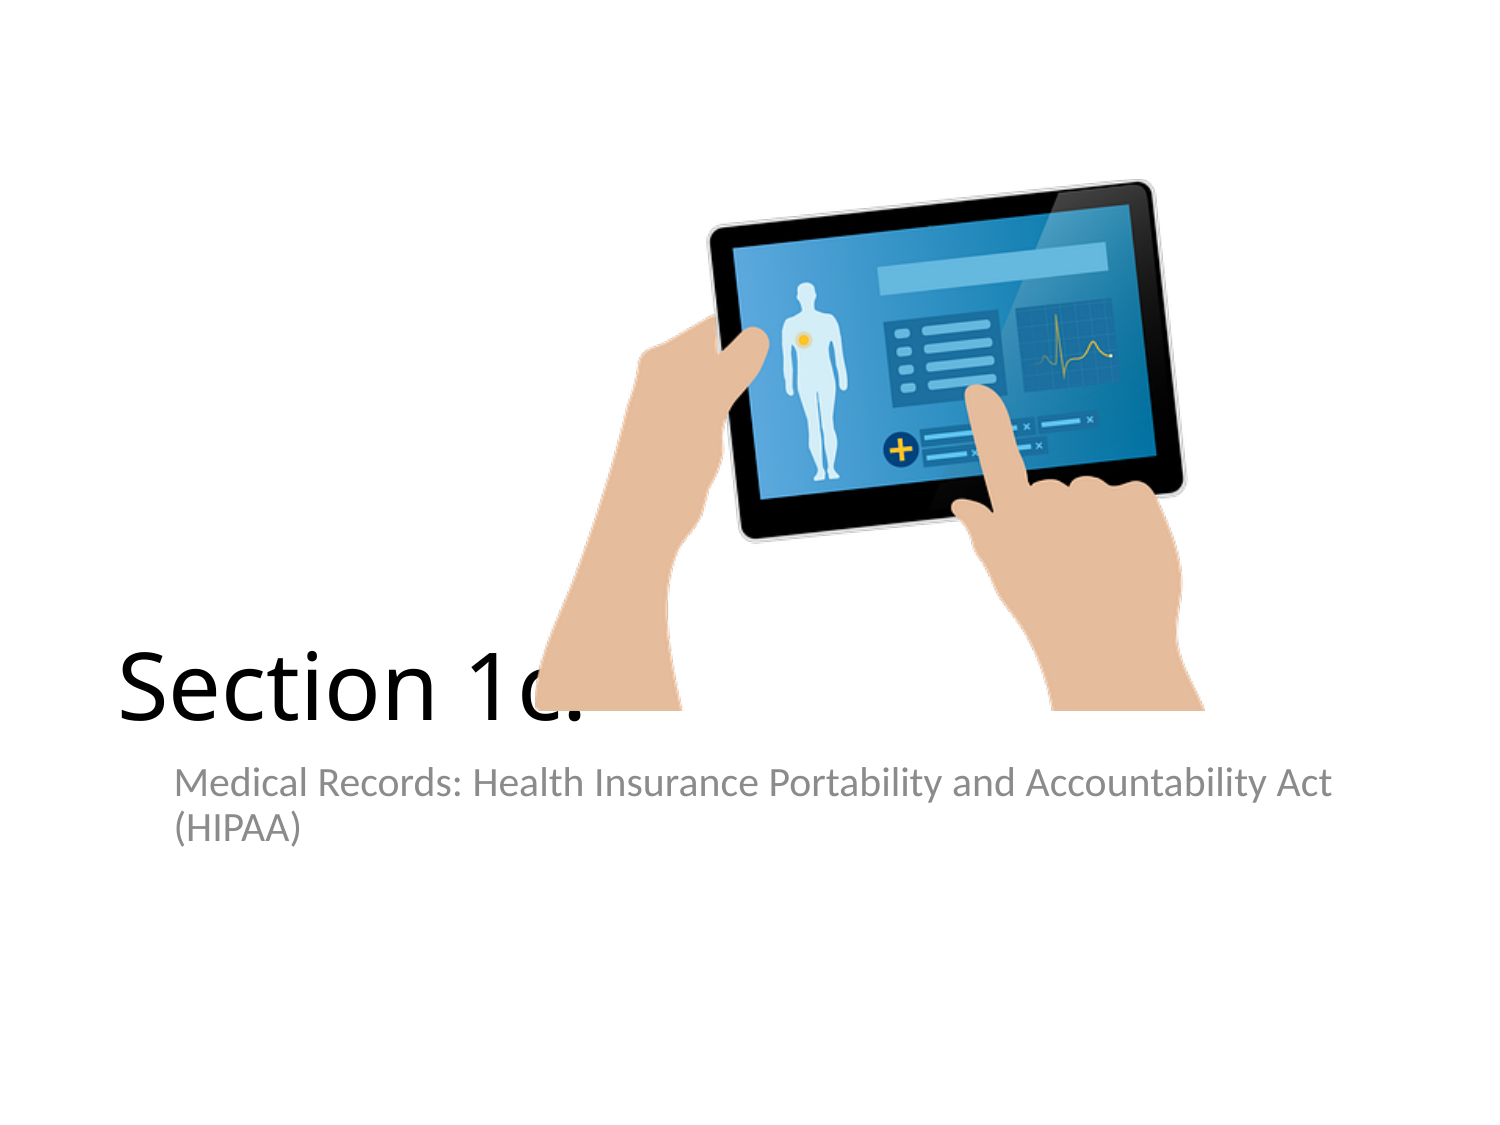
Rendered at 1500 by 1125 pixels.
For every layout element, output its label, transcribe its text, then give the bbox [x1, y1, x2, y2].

list Medical Records: Health Insurance Portability and Accountability Act (HIPAA) [102, 752, 1397, 1000]
title Section 1c: [102, 280, 1397, 749]
picture [535, 179, 1205, 711]
